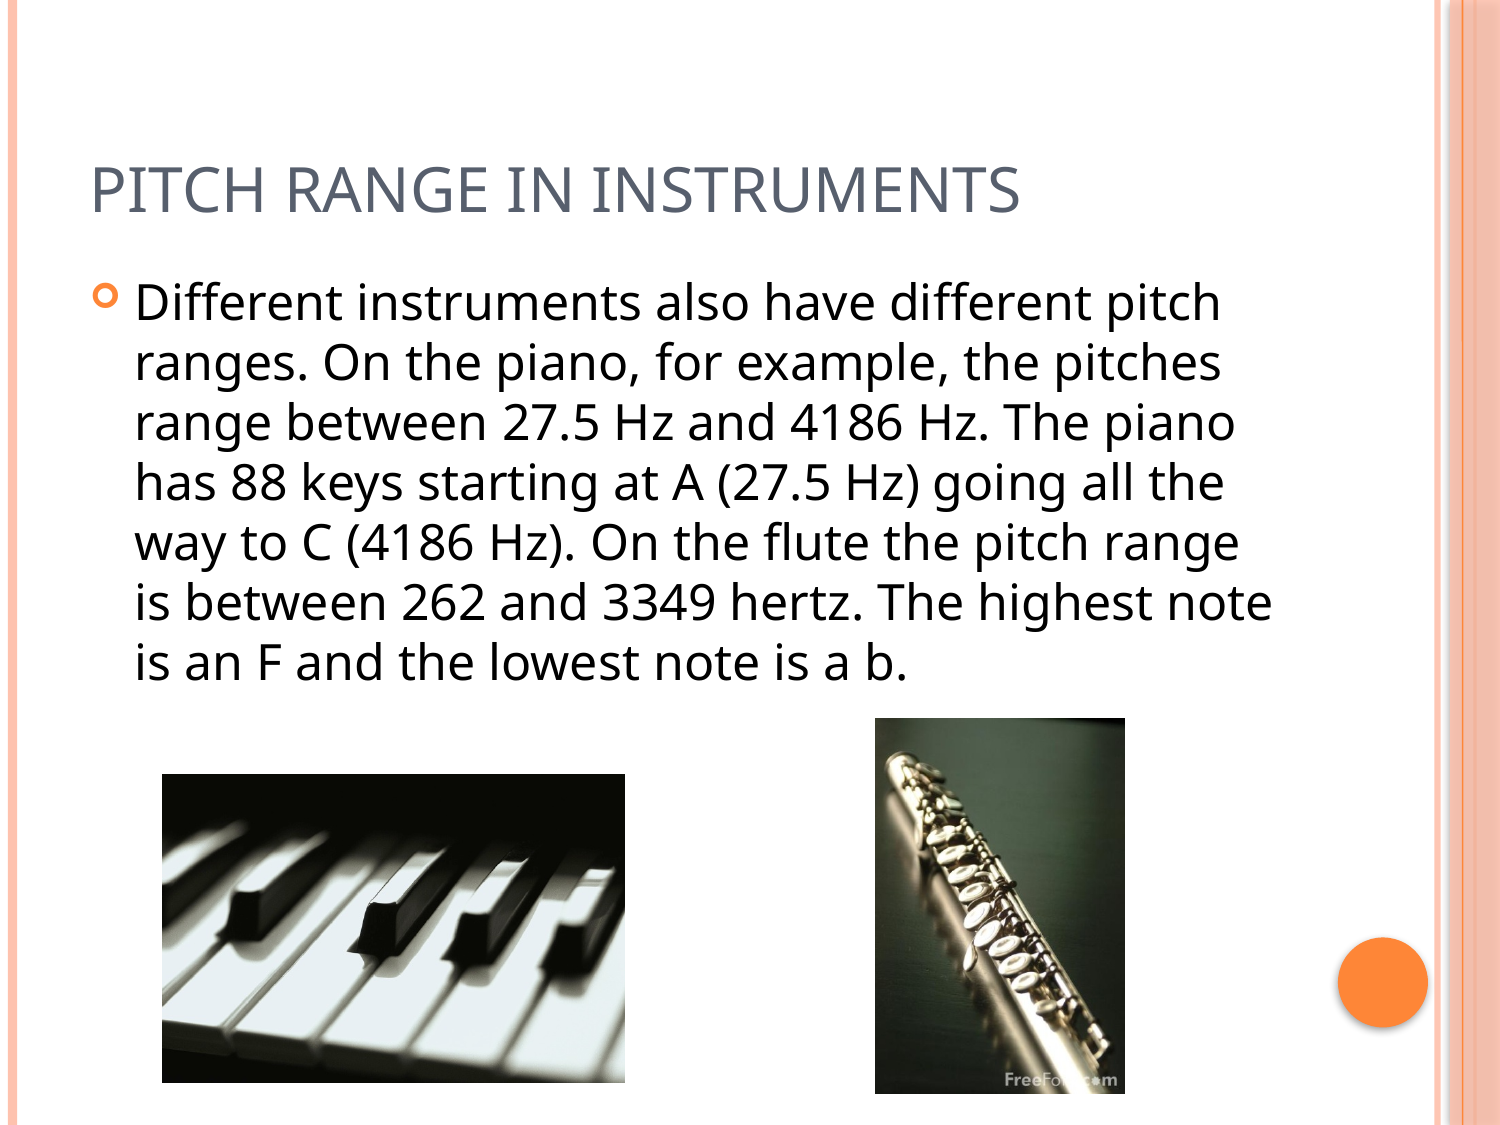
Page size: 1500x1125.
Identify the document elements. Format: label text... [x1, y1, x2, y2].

picture [874, 718, 1126, 1095]
list Different instruments also have different pitch ranges. On the piano, for example, the pitches range between 27.5 Hz and 4186 Hz. The piano has 88 keys starting at A (27.5 Hz) going all the way to C (4186 Hz). On the flute the pitch range is between 262 and 3349 hertz. The highest note is an F and the lowest note is a b. [75, 262, 1300, 1062]
title Pitch Range in Instruments [75, 45, 1300, 233]
picture [161, 774, 626, 1084]
